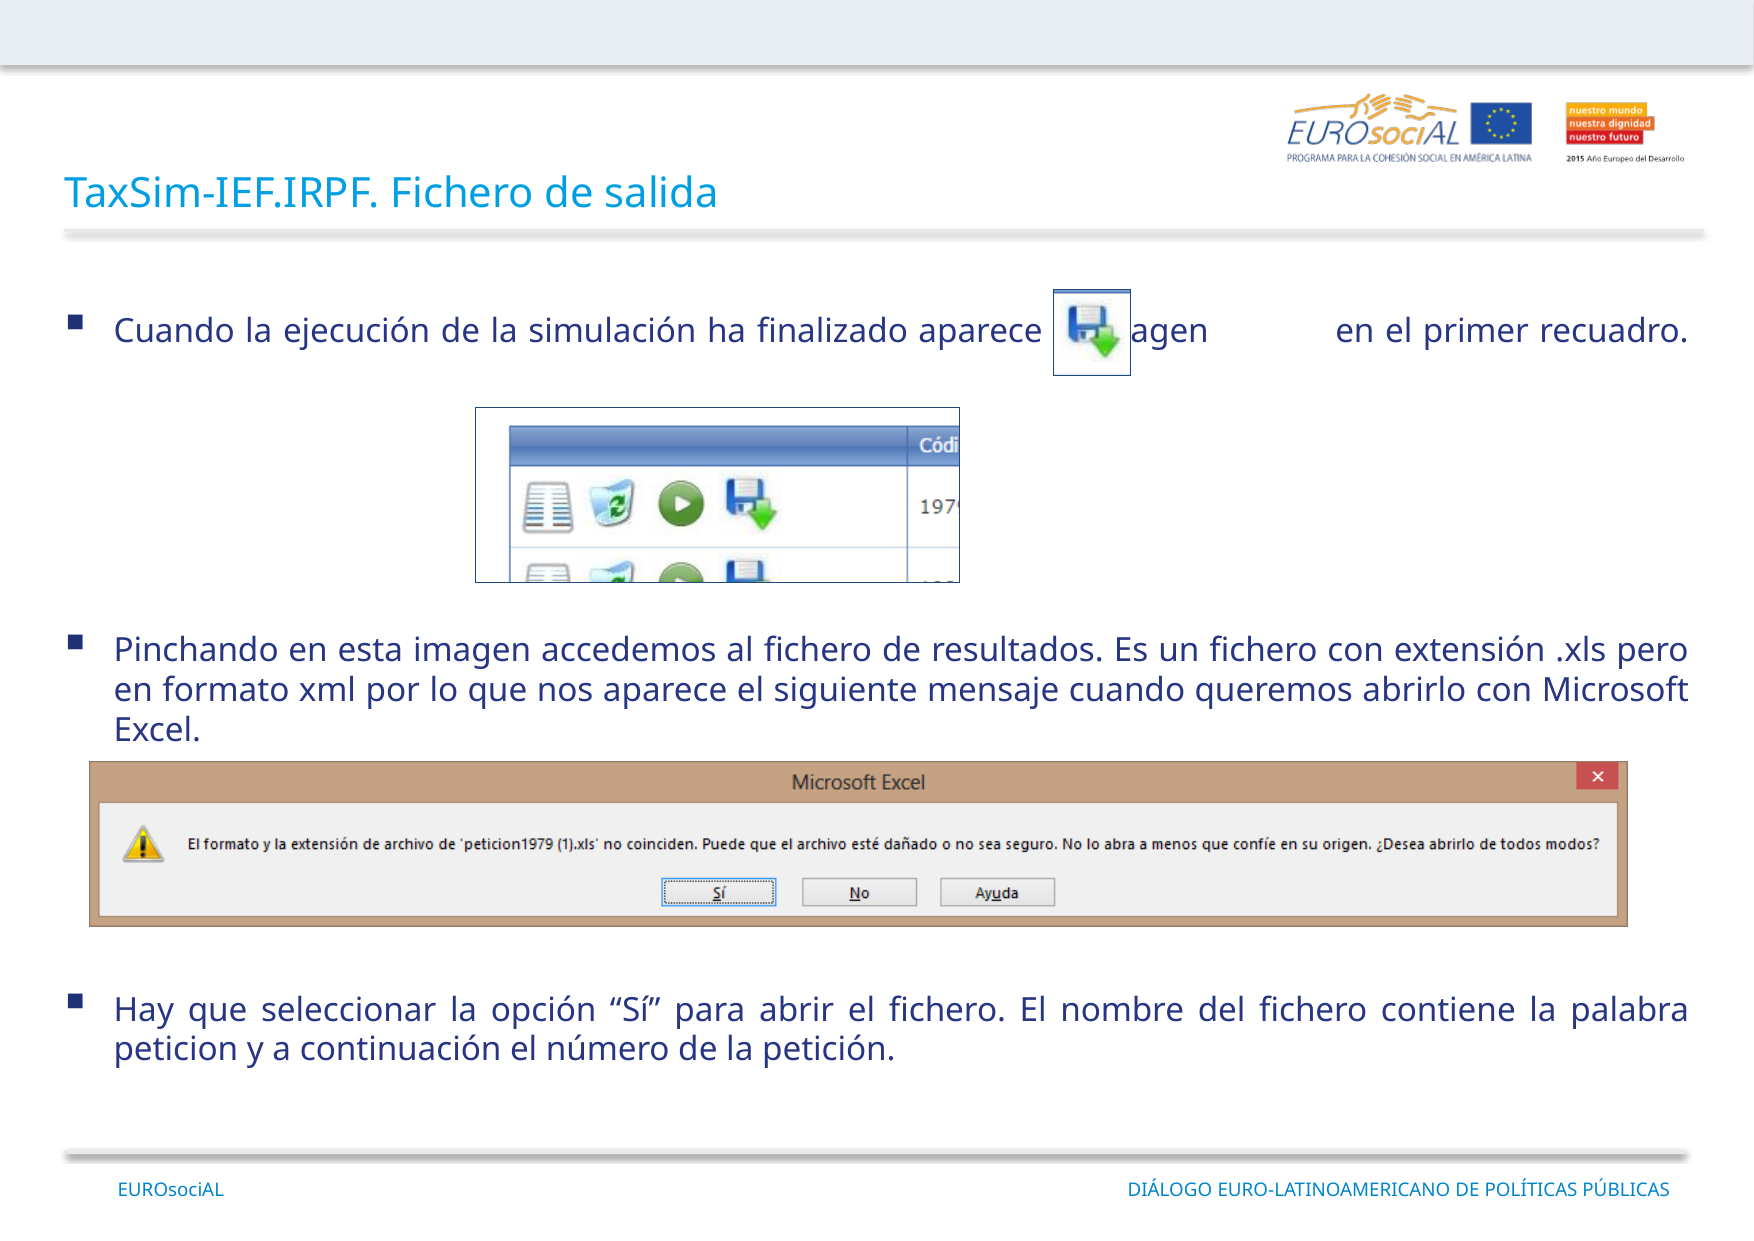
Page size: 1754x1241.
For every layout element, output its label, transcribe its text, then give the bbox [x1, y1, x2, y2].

text_box TaxSim-IEF.IRPF. Fichero de salida [49, 158, 1628, 233]
picture [1278, 88, 1692, 173]
text_box Cuando la ejecución de la simulación ha finalizado aparece la imagen en el primer recuadro. Pinchando en esta imagen accedemos al fichero de resultados. Es un fichero con extensión .xls pero en formato xml por lo que nos aparece el siguiente mensaje cuando queremos abrirlo con Microsoft Excel. Hay que seleccionar la opción “Sí” para abrir el fichero. El nombre del fichero contiene la palabra peticion y a continuación el número de la petición. [64, 289, 1692, 1129]
picture [1053, 289, 1131, 376]
picture [89, 761, 1629, 928]
picture [474, 407, 960, 583]
